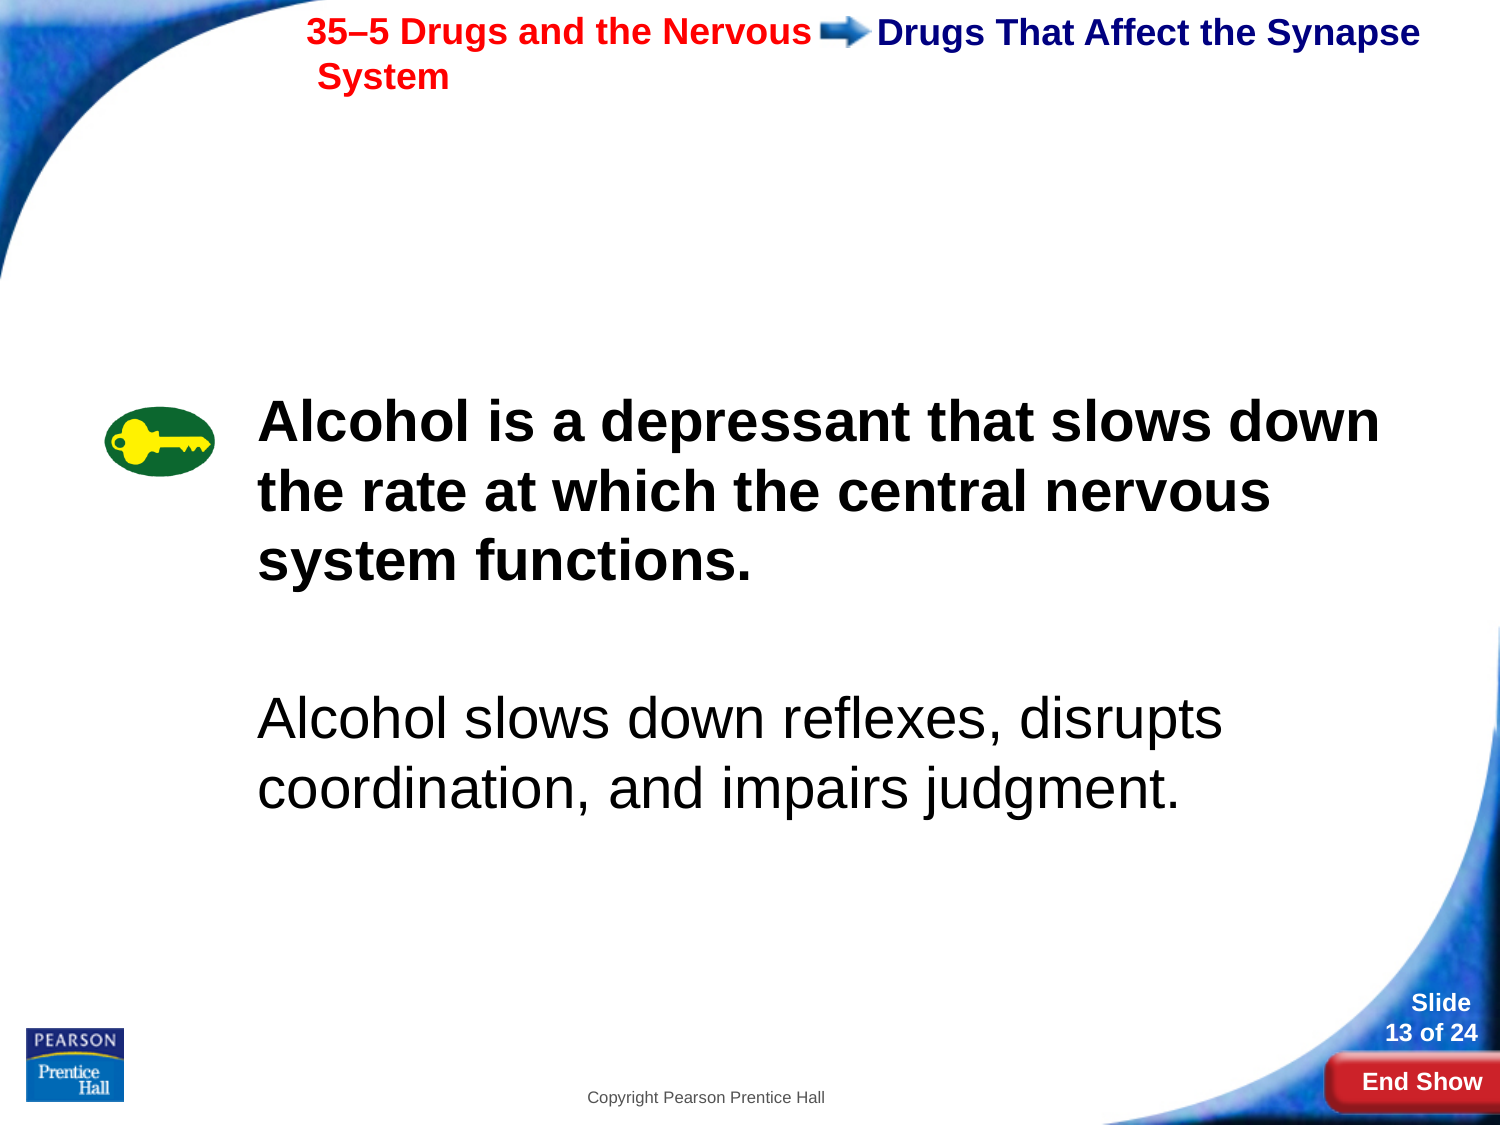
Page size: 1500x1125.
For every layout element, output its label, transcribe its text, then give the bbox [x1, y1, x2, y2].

list Alcohol is a depressant that slows down the rate at which the central nervous system functions. Alcohol slows down reflexes, disrupts coordination, and impairs judgment. [44, 179, 1500, 938]
footer Copyright Pearson Prentice Hall [468, 1078, 945, 1105]
picture [0, 0, 1500, 1125]
title Drugs That Affect the Synapse [861, 0, 1500, 76]
